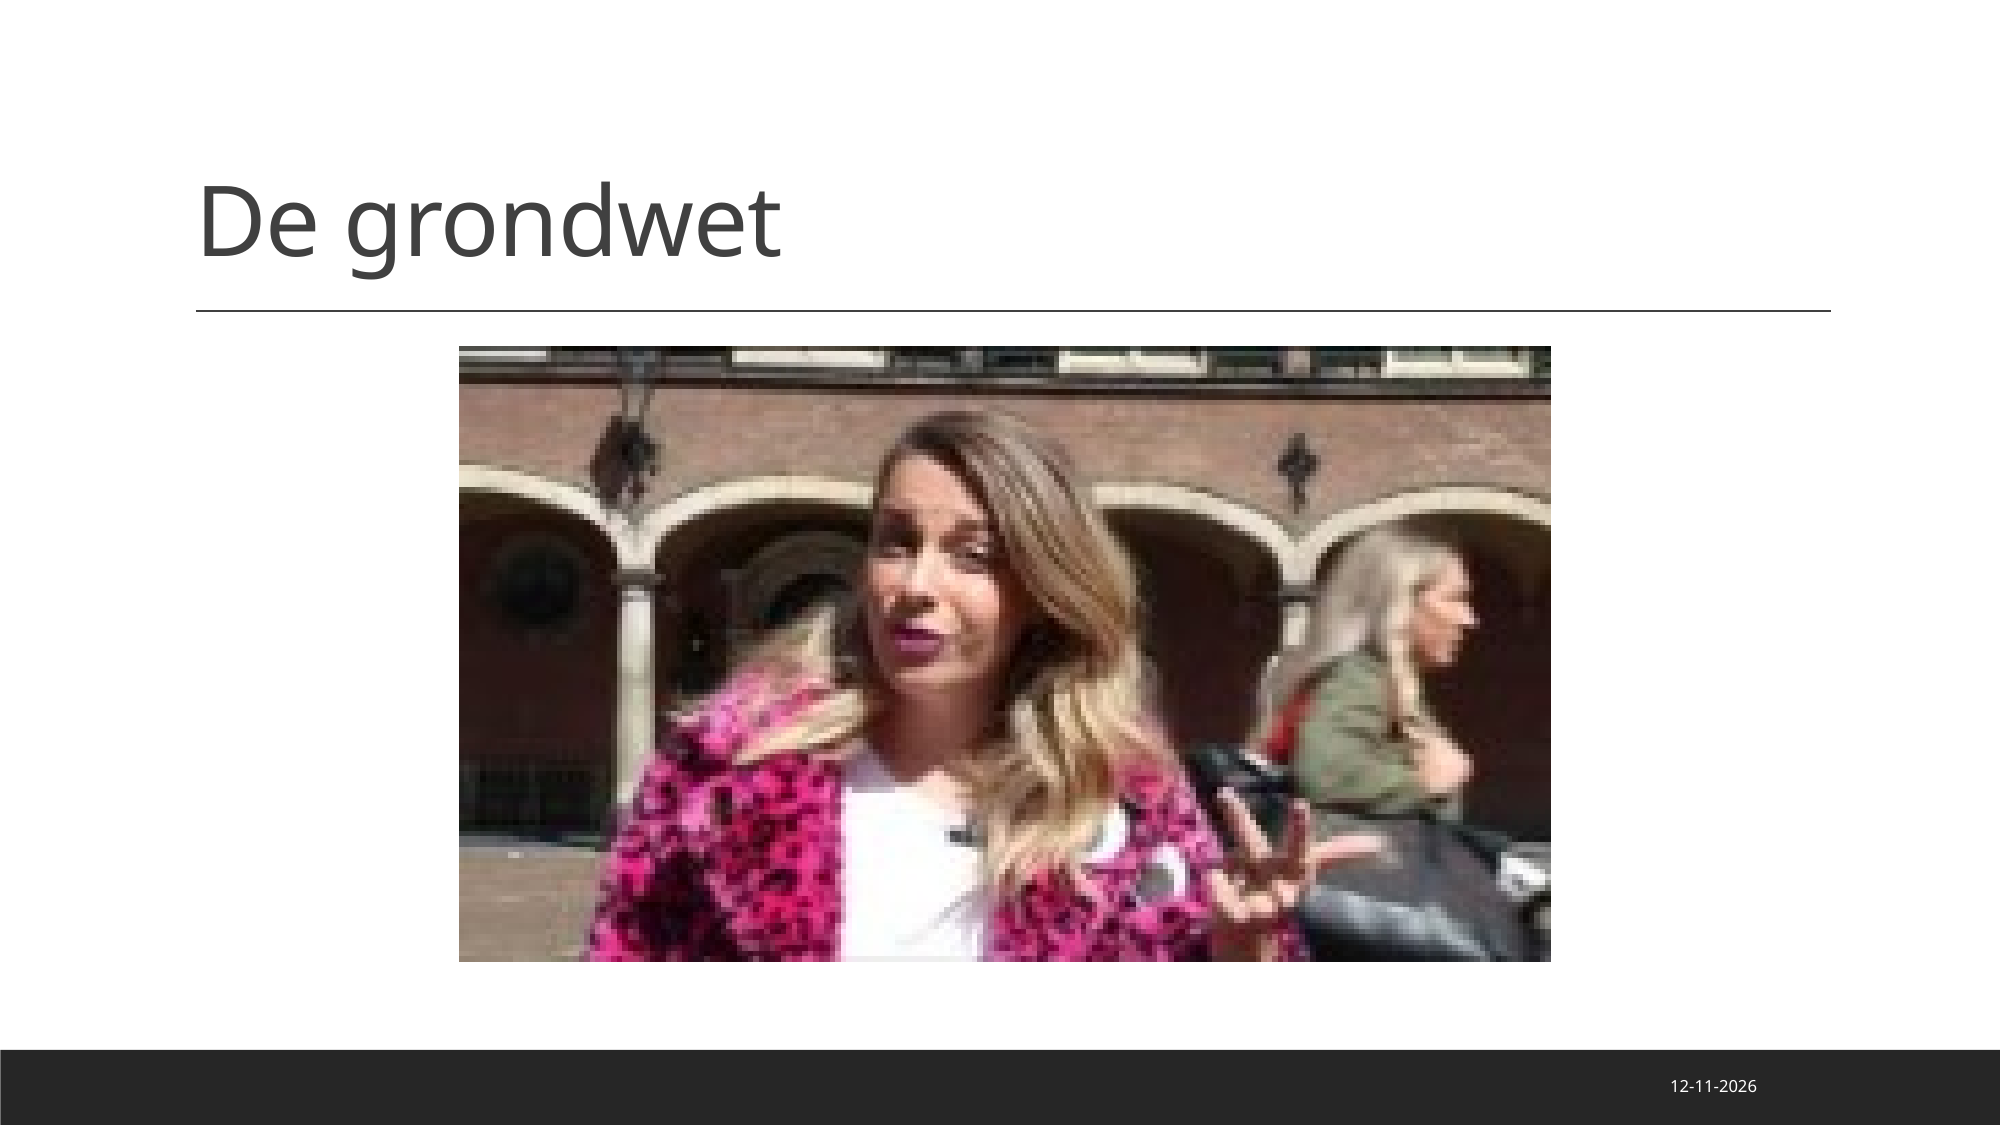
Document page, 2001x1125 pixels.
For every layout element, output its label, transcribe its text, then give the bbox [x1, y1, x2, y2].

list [458, 345, 1552, 964]
title De grondwet [180, 47, 1830, 285]
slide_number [1348, 1057, 1773, 1118]
